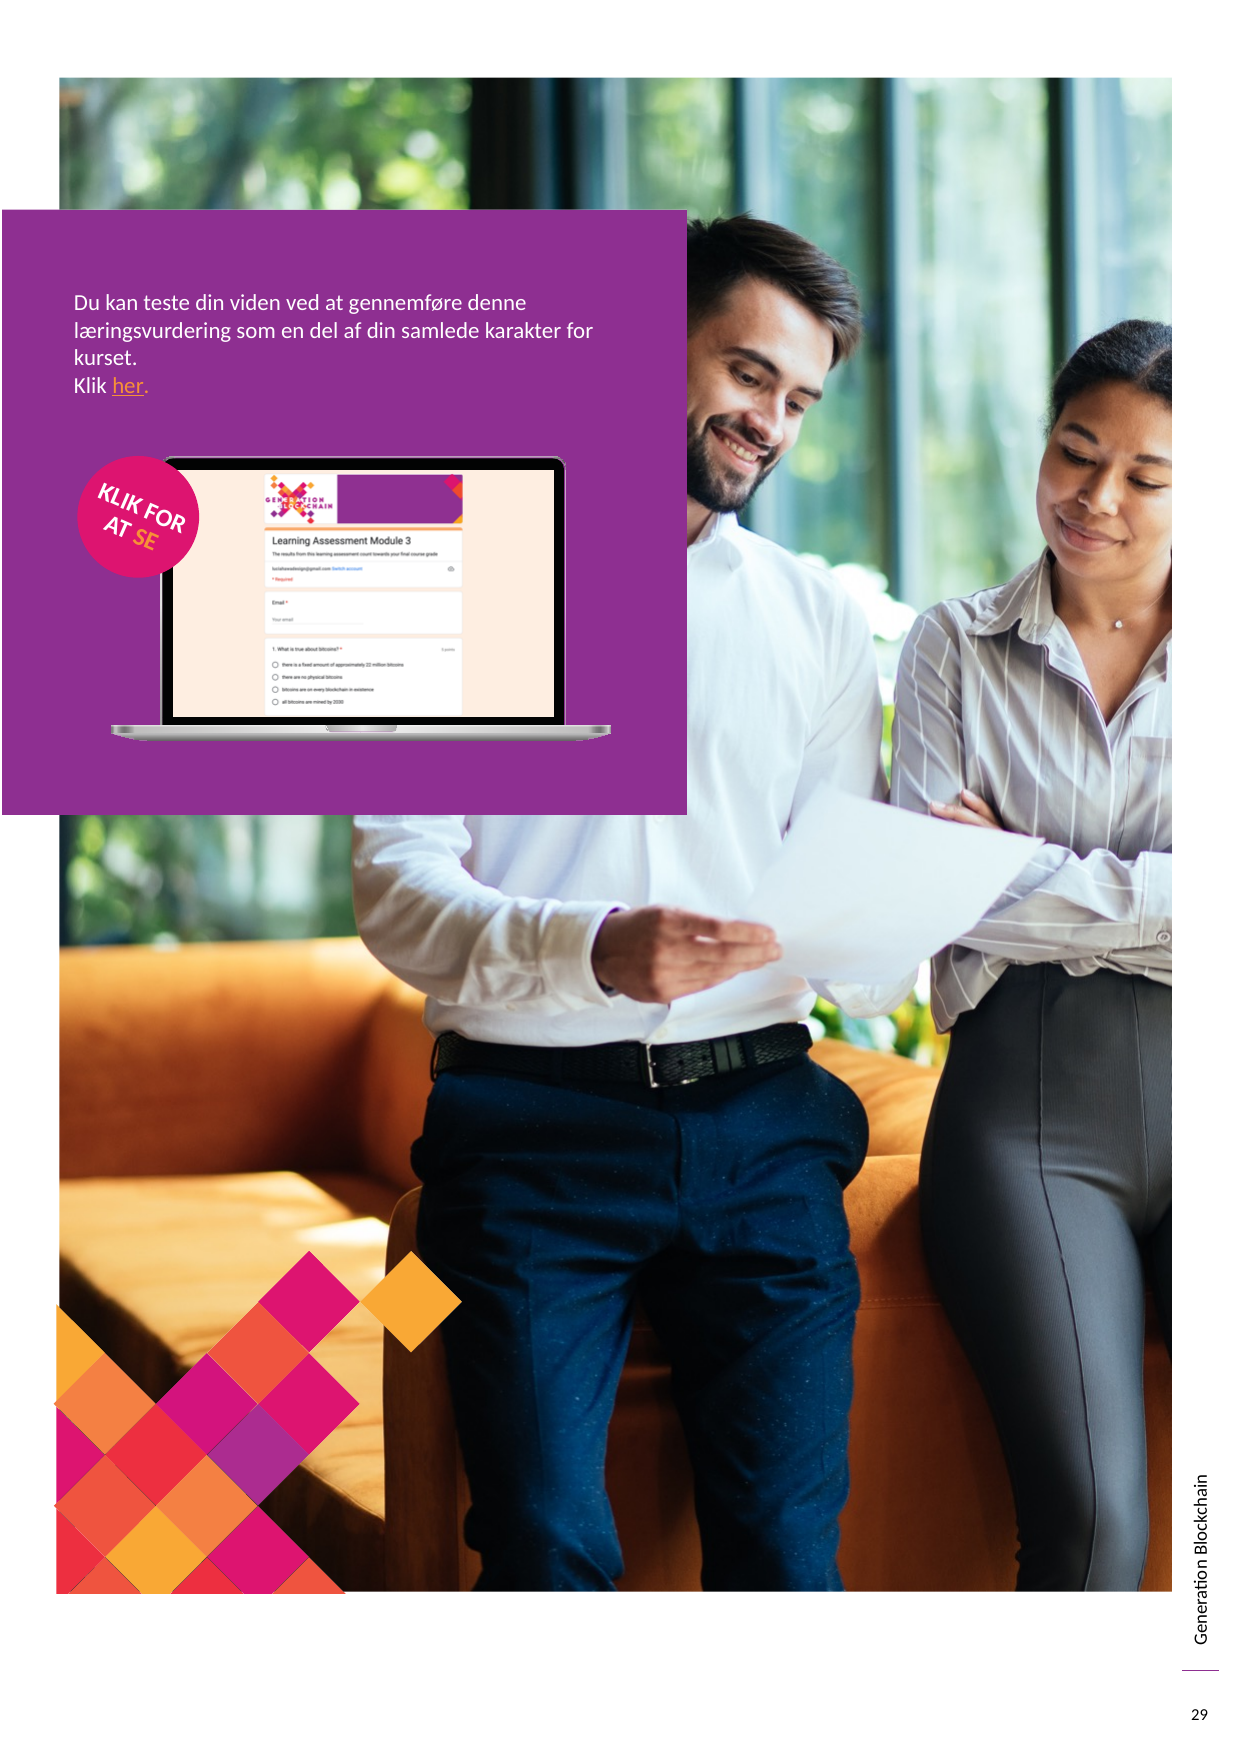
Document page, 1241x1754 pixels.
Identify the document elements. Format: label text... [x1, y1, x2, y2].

slide_number 29 [1170, 1692, 1229, 1736]
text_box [111, 456, 611, 741]
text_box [68, 455, 204, 578]
picture [59, 77, 1172, 1592]
